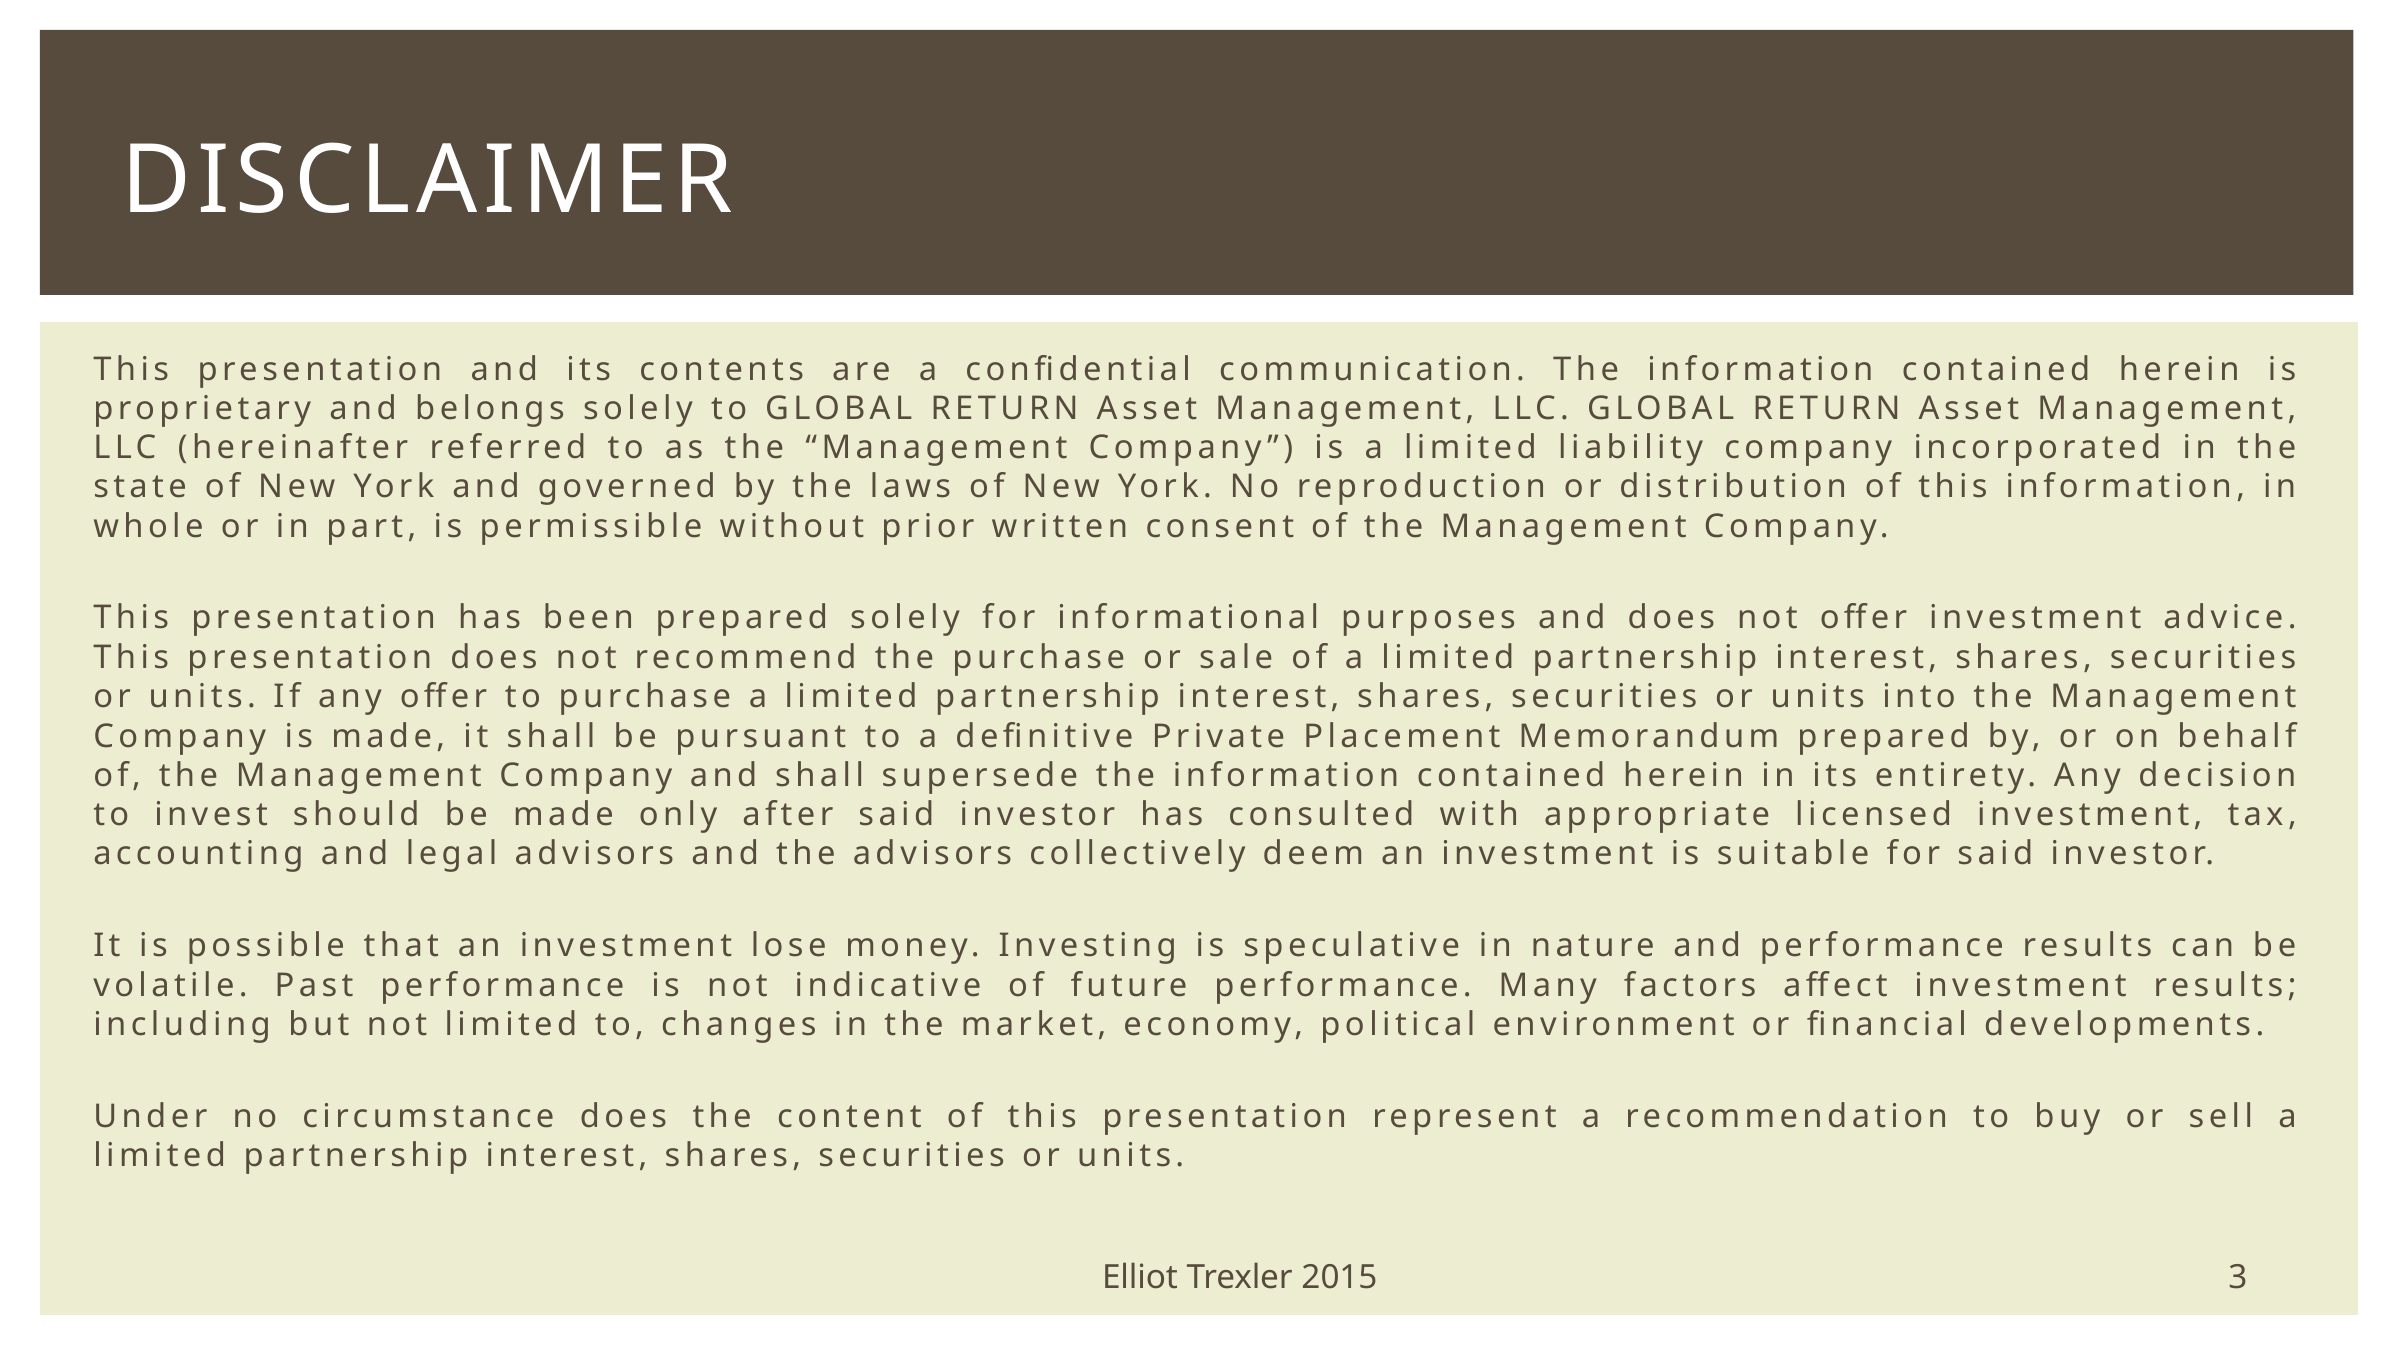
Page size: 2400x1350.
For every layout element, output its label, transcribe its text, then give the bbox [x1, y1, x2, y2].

title disclaimer [99, 70, 2300, 278]
slide_number 3 [2160, 1249, 2316, 1307]
list This presentation and its contents are a confidential communication. The information contained herein is proprietary and belongs solely to GLOBAL RETURN Asset Management, LLC. GLOBAL RETURN Asset Management, LLC (hereinafter referred to as the “Management Company”) is a limited liability company incorporated in the state of New York and governed by the laws of New York. No reproduction or distribution of this information, in whole or in part, is permissible without prior written consent of the Management Company. This presentation has been prepared solely for informational purposes and does not offer investment advice. This presentation does not recommend the purchase or sale of a limited partnership interest, shares, securities or units. If any offer to purchase a limited partnership interest, shares, securities or units into the Management Company is made, it shall be pursuant to a definitive Private Placement Memorandum prepared by, or on behalf of, the Management Company and shall supersede the information contained herein in its entirety. Any decision to invest should be made only after said investor has consulted with appropriate licensed investment, tax, accounting and legal advisors and the advisors collectively deem an investment is suitable for said investor. It is possible that an investment lose money. Investing is speculative in nature and performance results can be volatile. Past performance is not indicative of future performance. Many factors affect investment results; including but not limited to, changes in the market, economy, political environment or financial developments. Under no circumstance does the content of this presentation represent a recommendation to buy or sell a limited partnership interest, shares, securities or units. [62, 336, 2325, 1263]
footer Elliot Trexler 2015 [800, 1251, 1680, 1306]
